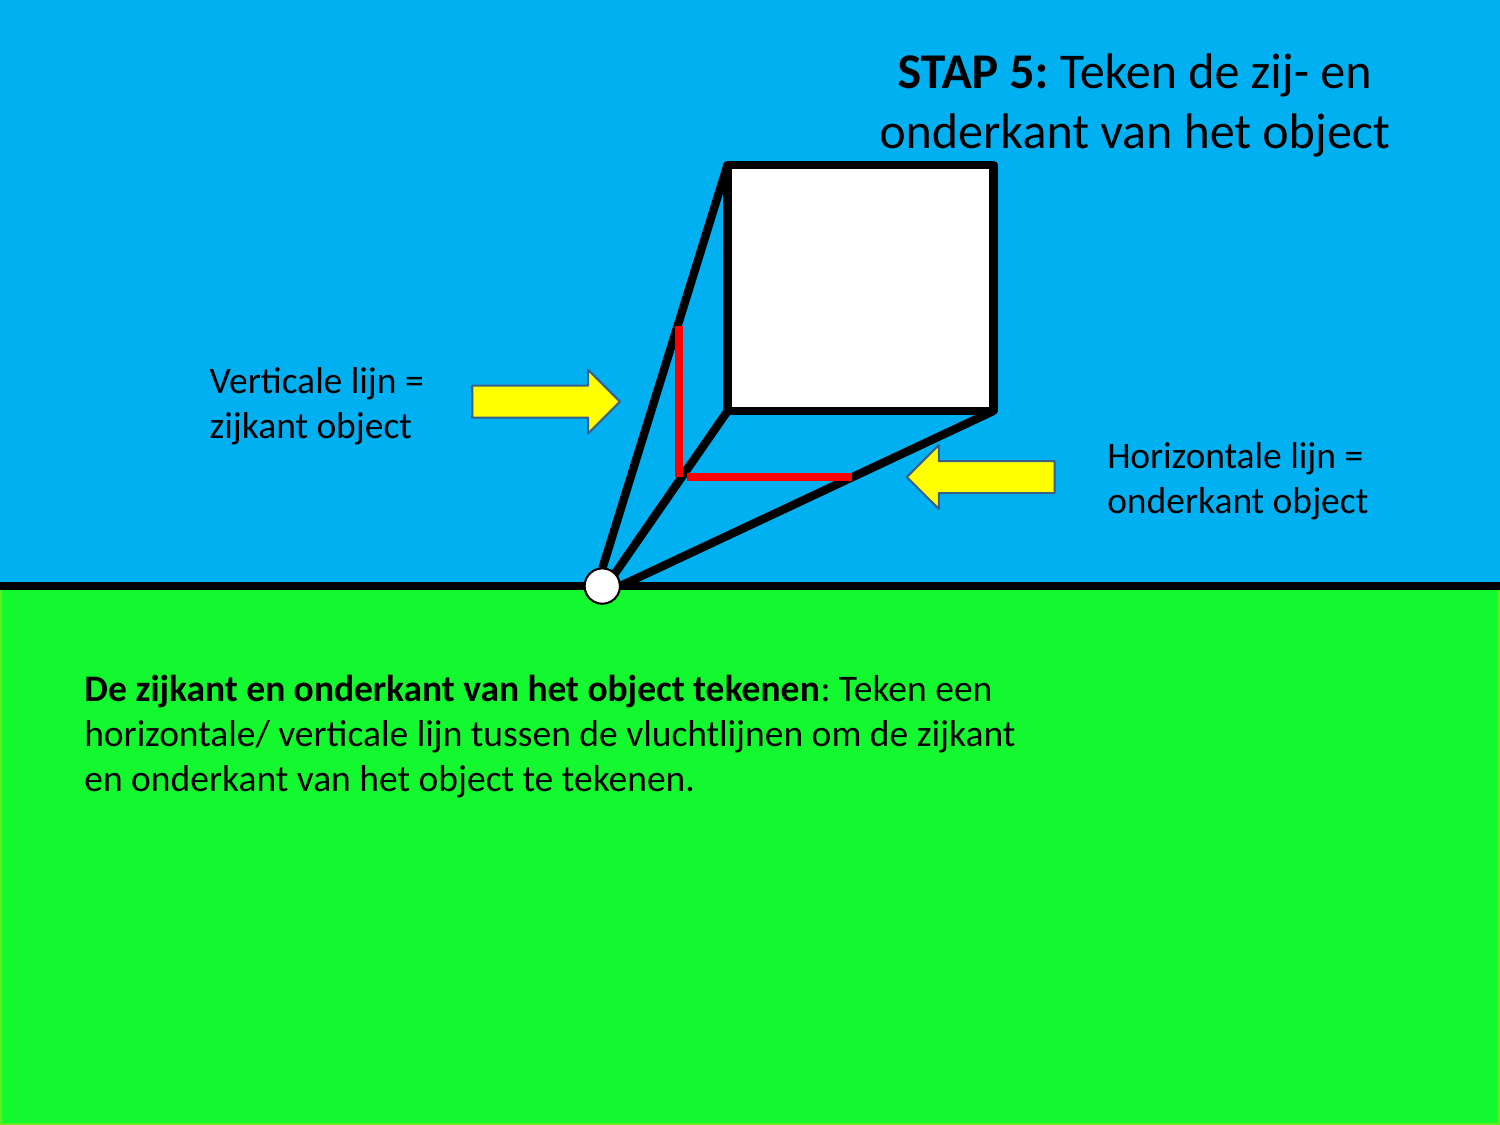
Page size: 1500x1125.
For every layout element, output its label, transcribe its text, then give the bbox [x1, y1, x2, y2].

text_box [726, 163, 995, 411]
text_box Verticale lijn = zijkant object [194, 348, 455, 454]
text_box [0, 592, 1500, 1125]
text_box [470, 367, 597, 436]
text_box [584, 595, 620, 606]
text_box [998, 459, 1057, 496]
text_box STAP 5: Teken de zij- en onderkant van het object [797, 30, 1472, 166]
text_box De zijkant en onderkant van het object tekenen: Teken een horizontale/ verticale lijn tussen de vluchtlijnen om de zijkant en onderkant van het object te tekenen. [69, 656, 1046, 807]
text_box Horizontale lijn = onderkant object [1092, 424, 1449, 529]
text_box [619, 410, 994, 587]
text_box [602, 164, 728, 569]
text_box [582, 566, 613, 585]
